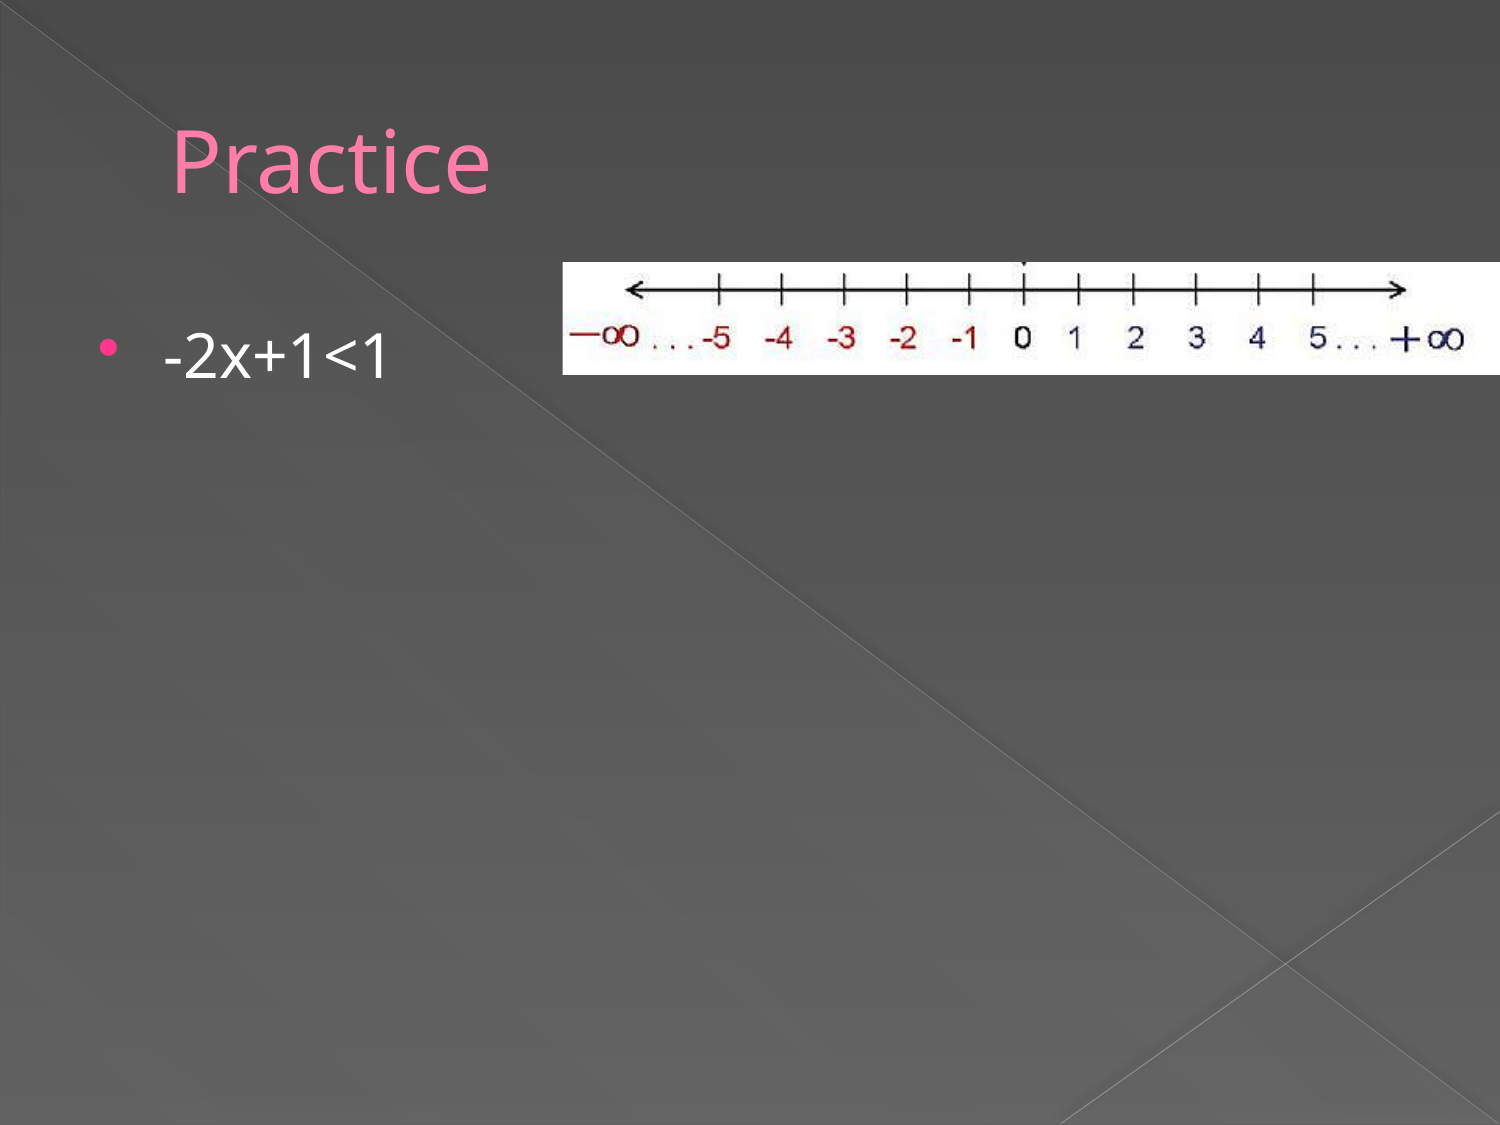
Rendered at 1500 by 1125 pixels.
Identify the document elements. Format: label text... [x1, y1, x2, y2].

title Practice [75, 43, 1425, 274]
picture [562, 262, 1500, 376]
list -2x+1<1 [75, 308, 1425, 1059]
